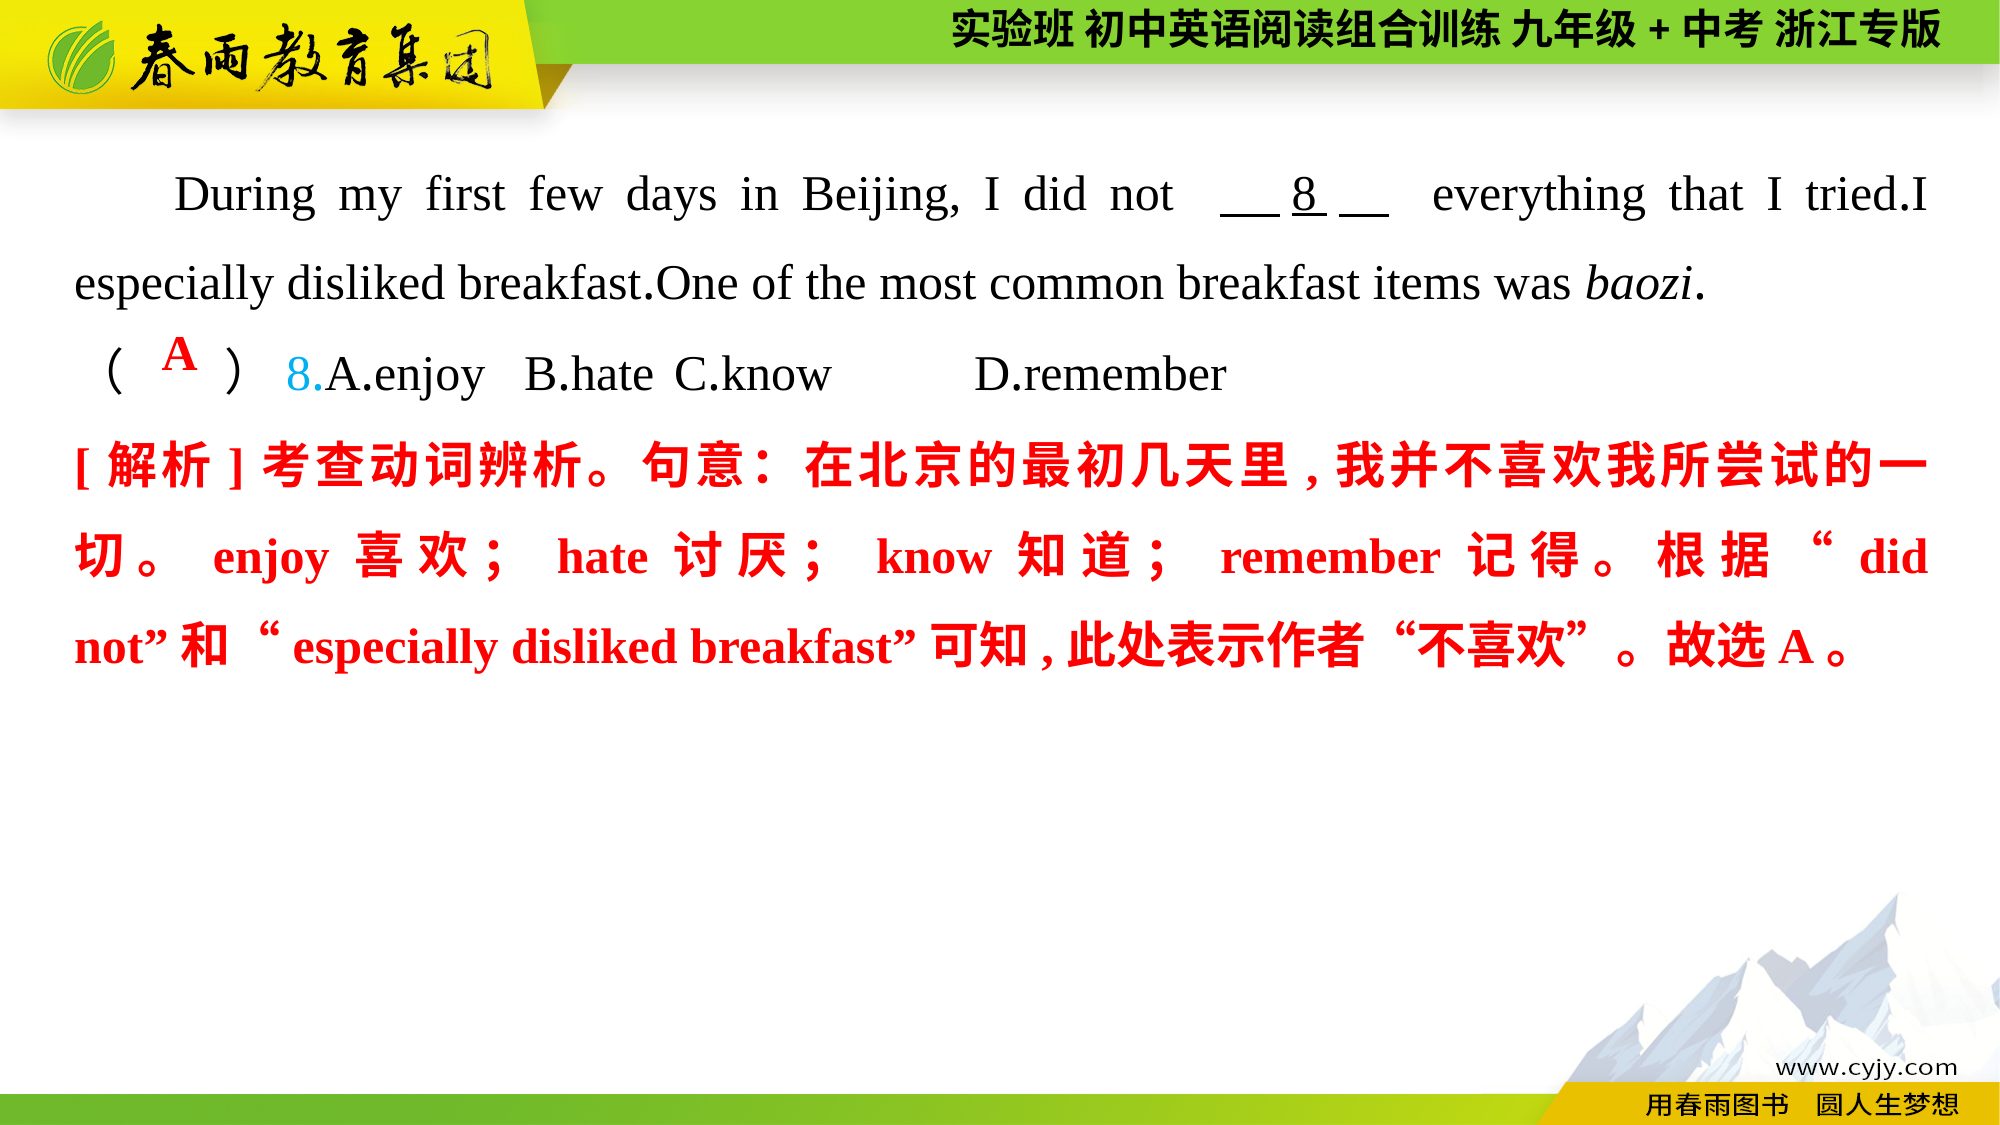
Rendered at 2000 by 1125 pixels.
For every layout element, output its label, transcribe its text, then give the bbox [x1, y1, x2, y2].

text_box （ ）8.A.enjoy B.hate C.know D.remember [59, 302, 1944, 395]
text_box A [146, 313, 213, 389]
text_box [解析]考查动词辨析。句意：在北京的最初几天里,我并不喜欢我所尝试的一切。enjoy喜欢；hate讨厌；know知道；remember记得。根据“did not”和“especially disliked breakfast”可知,此处表示作者“不喜欢”。故选A。 [59, 395, 1944, 681]
list During my first few days in Beijing, I did not 8 everything that I tried.I especially disliked breakfast.One of the most common breakfast items was baozi. [59, 122, 1944, 302]
picture [0, 0, 2000, 1125]
